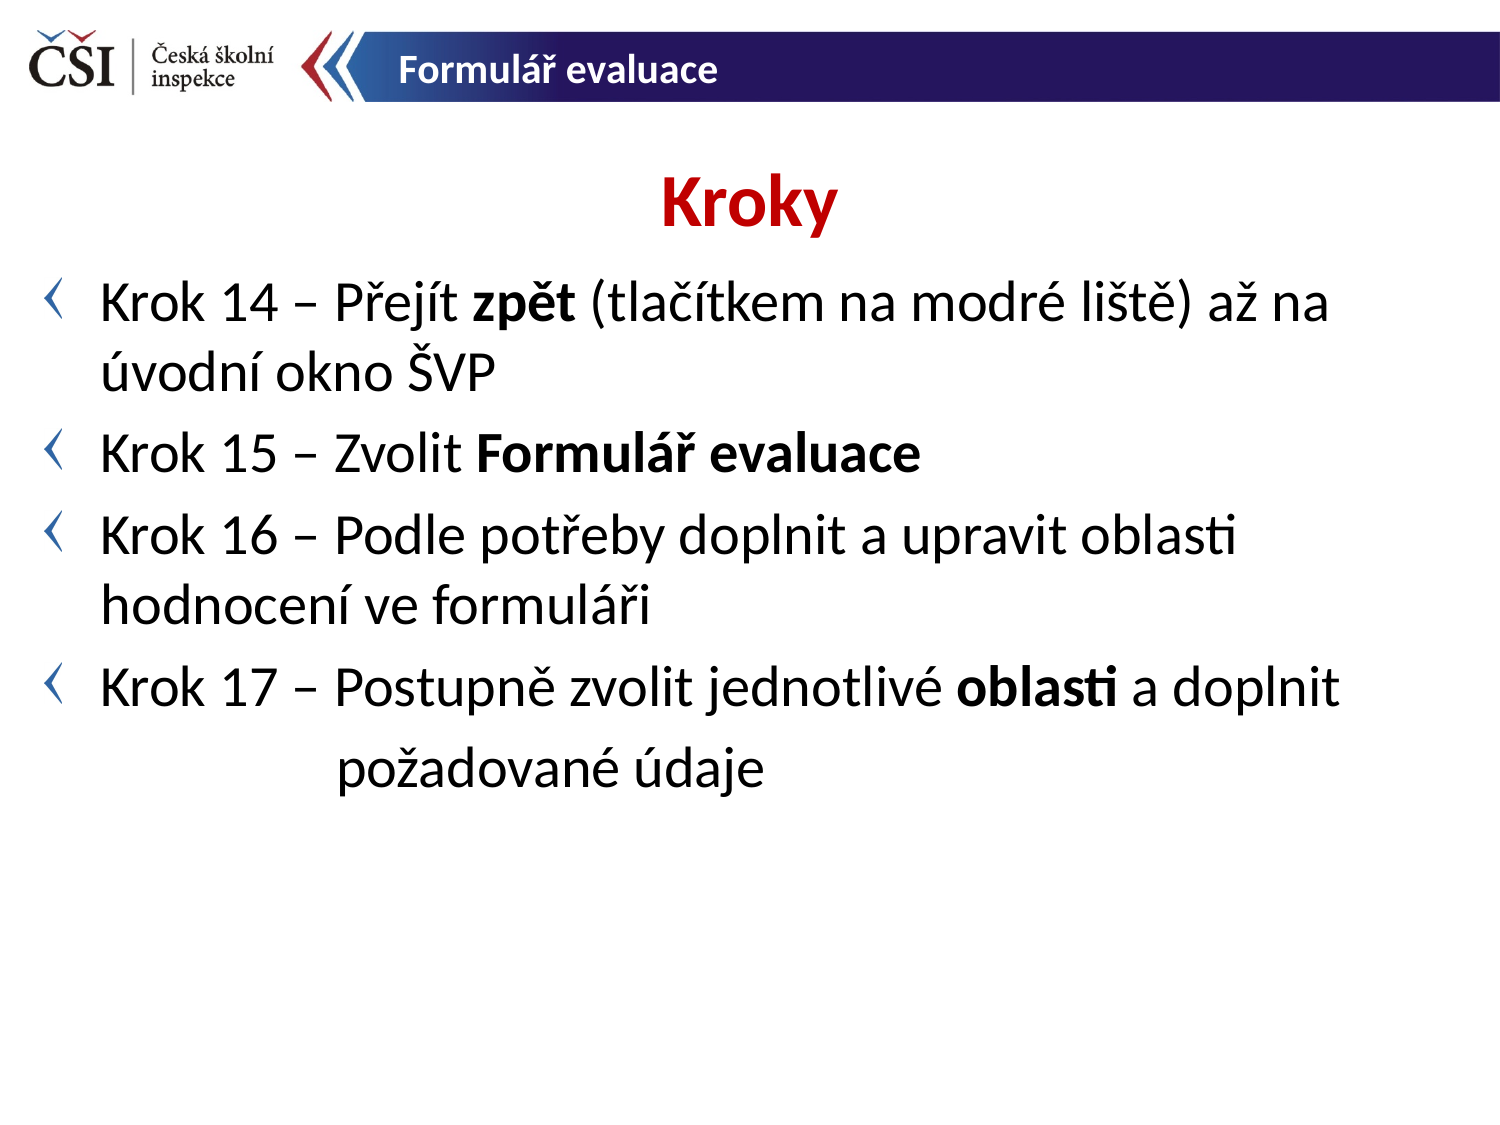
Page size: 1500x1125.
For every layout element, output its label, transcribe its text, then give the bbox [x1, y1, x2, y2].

text_box Formulář evaluace [383, 33, 901, 100]
picture [44, 510, 62, 552]
picture [44, 428, 62, 470]
picture [44, 662, 62, 704]
picture [29, 30, 1500, 102]
list Kroky [29, 125, 1471, 268]
list Krok 14 – Přejít zpět (tlačítkem na modré liště) až na úvodní okno ŠVP Krok 15 – Zvolit Formulář evaluace Krok 16 – Podle potřeby doplnit a upravit oblasti hodnocení ve formuláři Krok 17 – Postupně zvolit jednotlivé oblasti a doplnit požadované údaje [29, 268, 1471, 835]
picture [44, 277, 62, 319]
